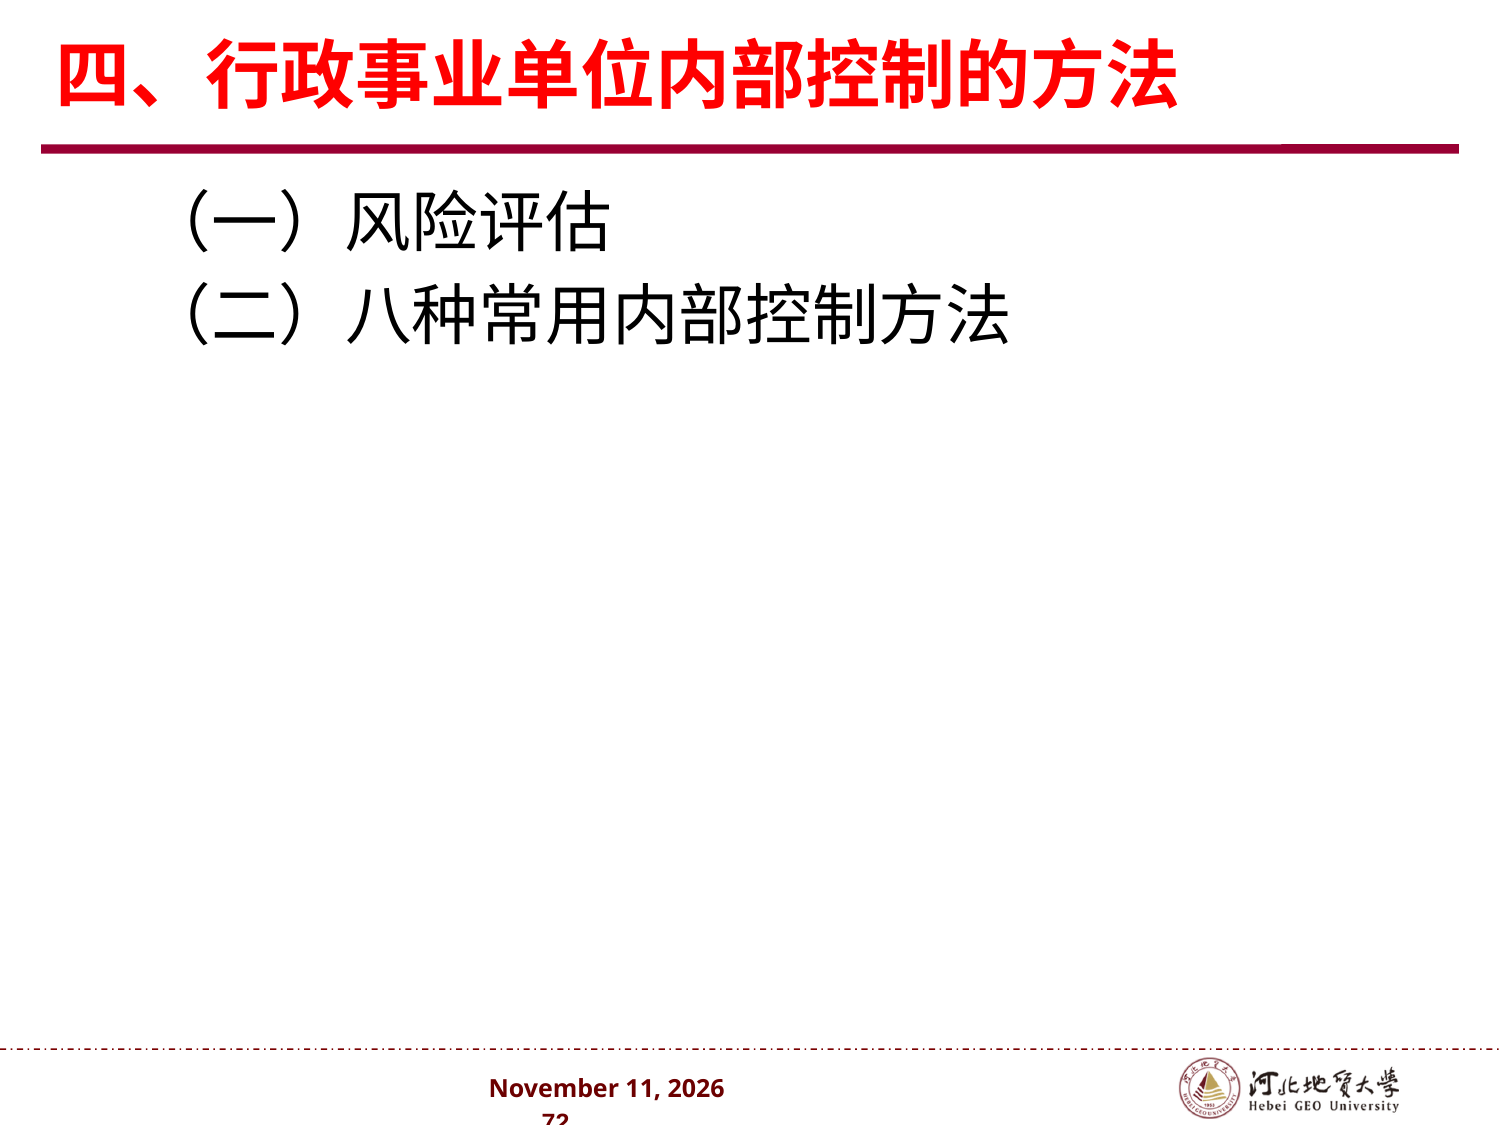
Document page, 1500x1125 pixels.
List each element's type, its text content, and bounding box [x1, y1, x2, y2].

picture [1159, 1049, 1420, 1125]
title 四、行政事业单位内部控制的方法 [40, 18, 1460, 126]
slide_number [473, 1064, 990, 1109]
list （一）风险评估 （二）八种常用内部控制方法 [40, 172, 1460, 1036]
